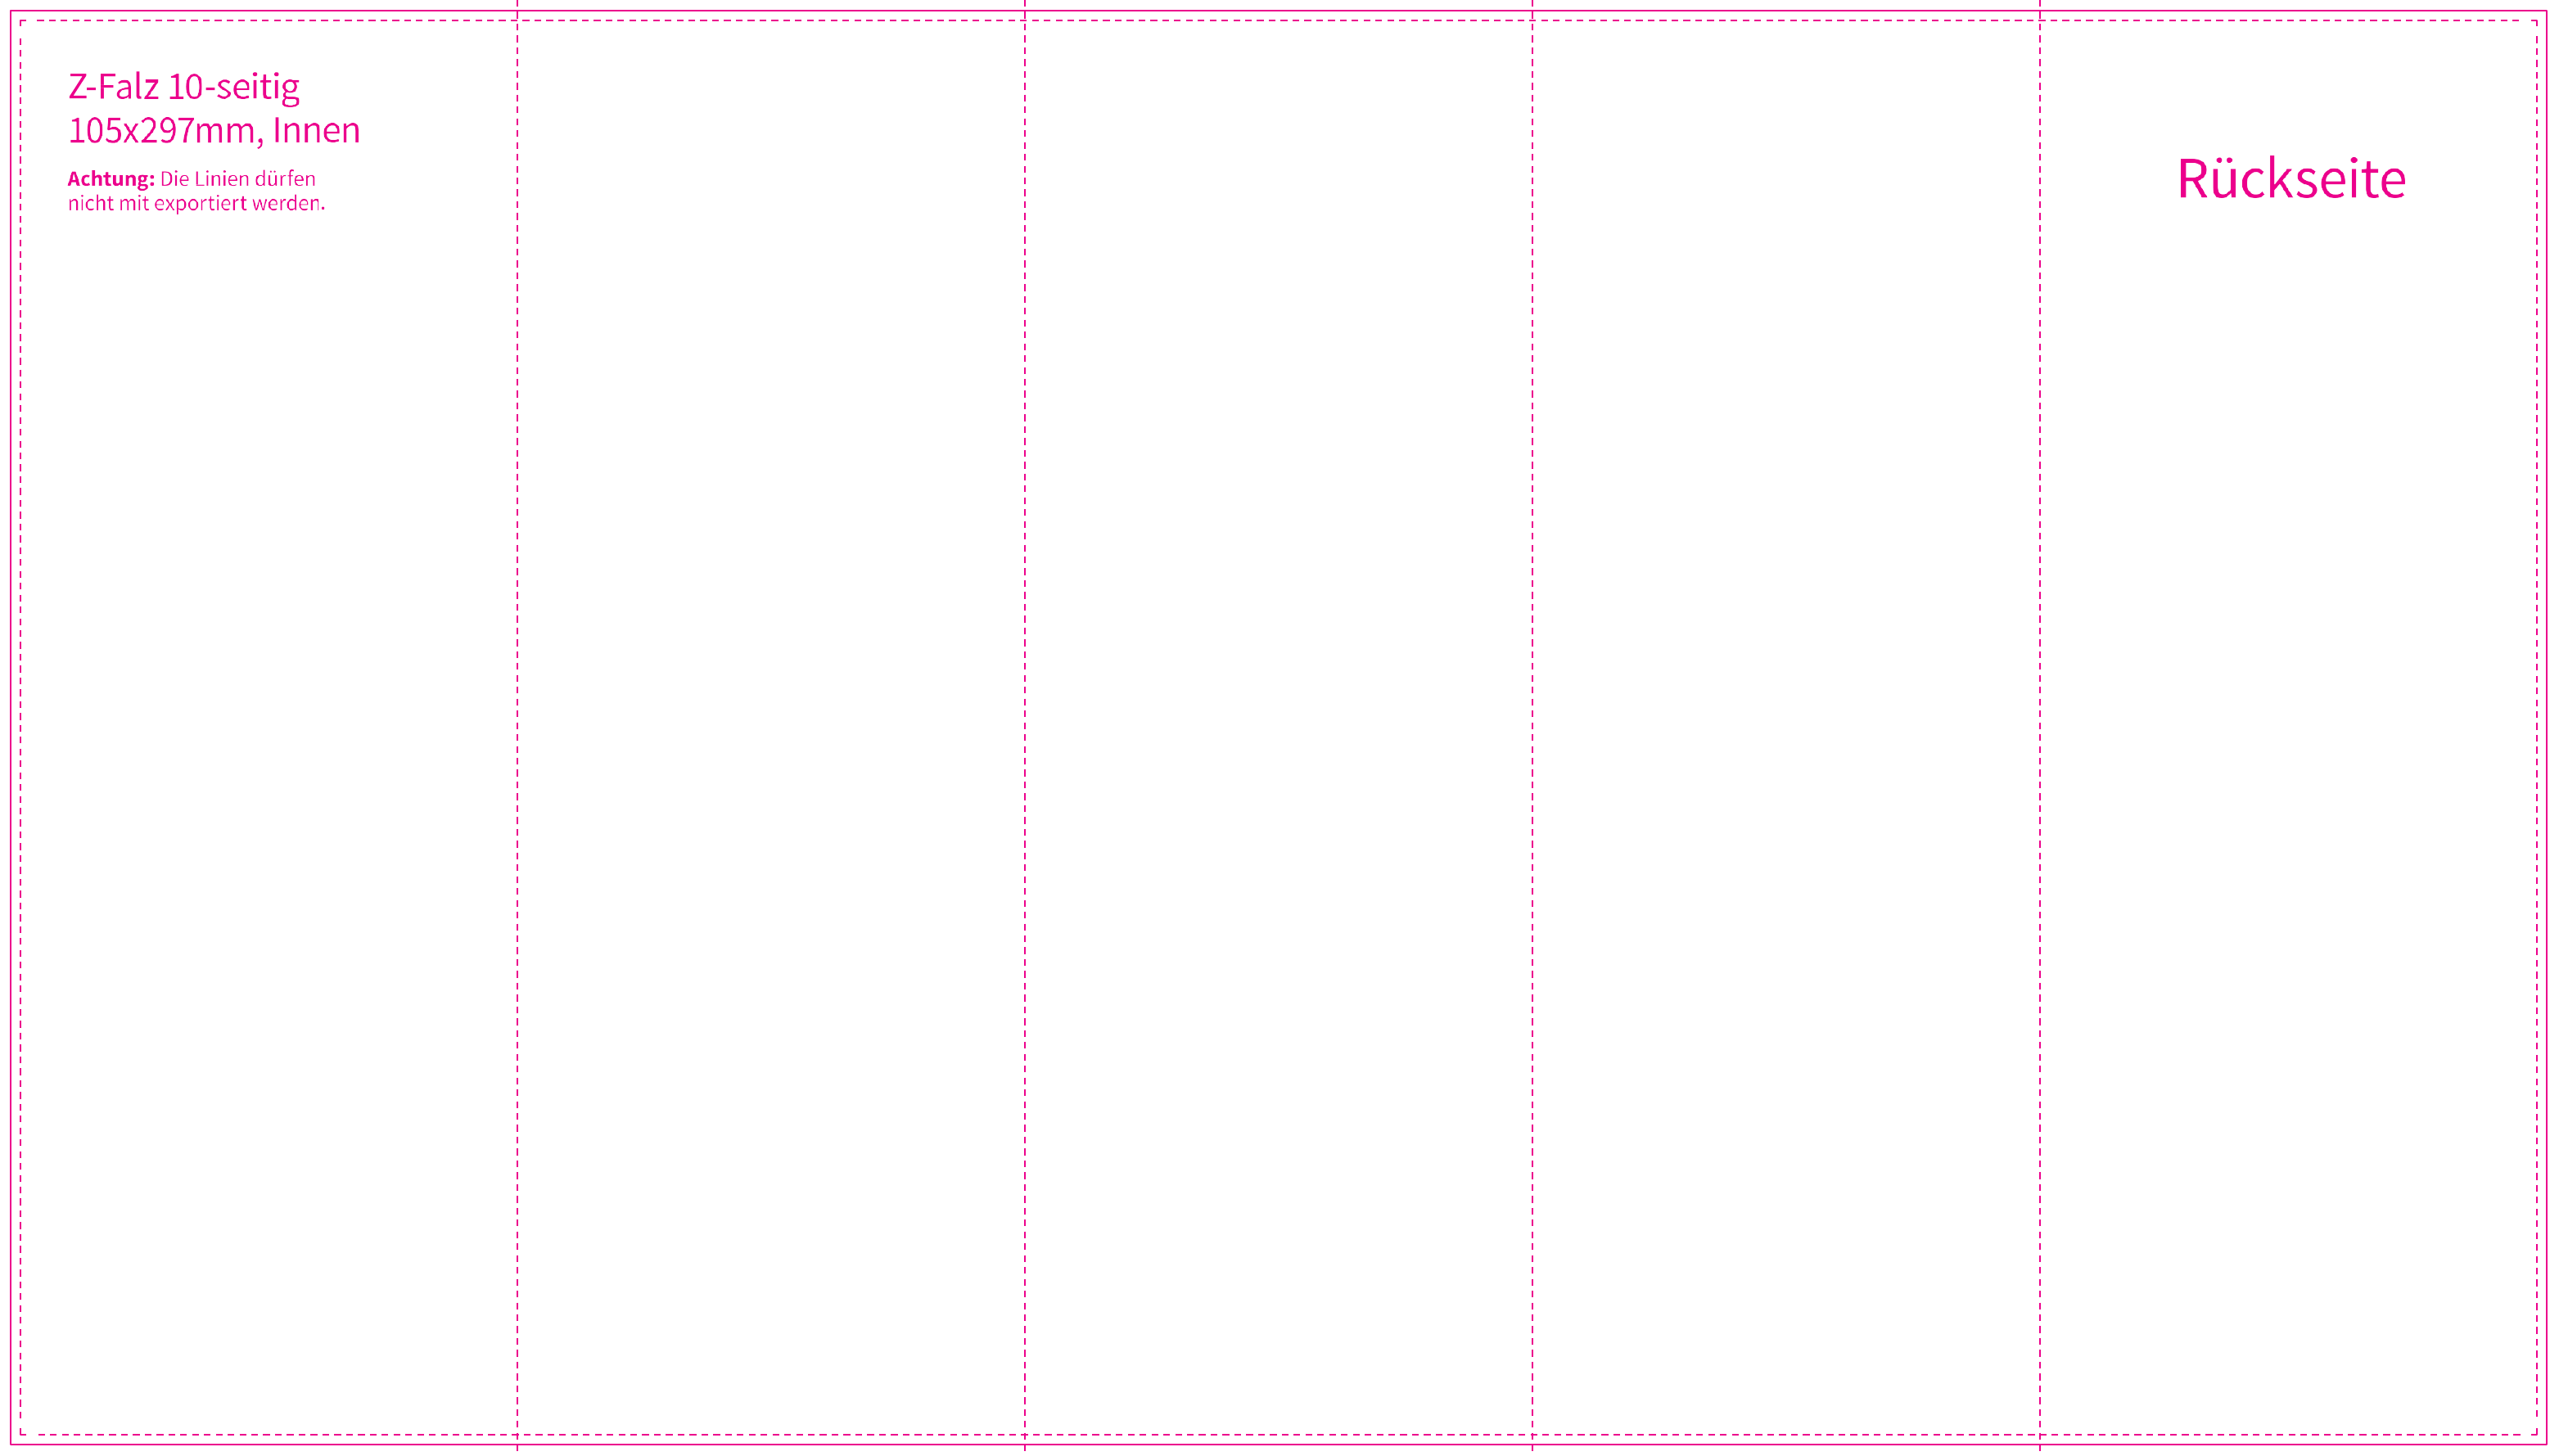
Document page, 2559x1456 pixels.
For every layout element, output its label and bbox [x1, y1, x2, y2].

text_box [9, 0, 2548, 1455]
